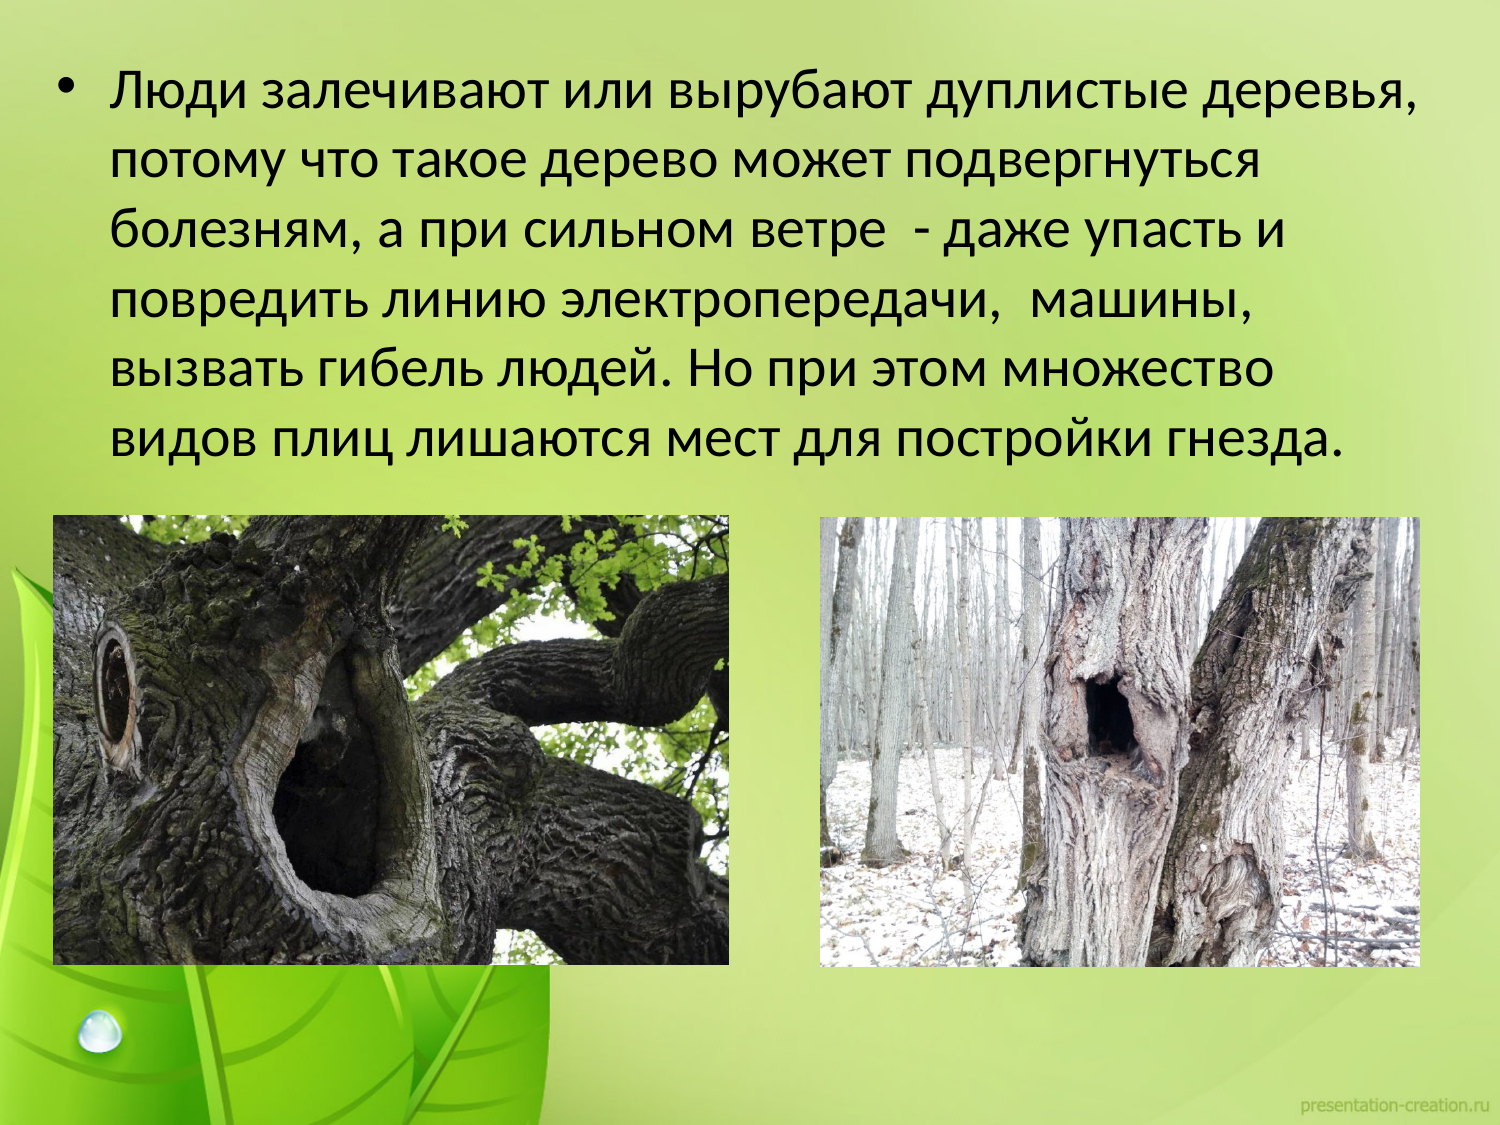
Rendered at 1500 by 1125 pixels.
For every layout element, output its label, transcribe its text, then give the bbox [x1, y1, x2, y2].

list Люди залечивают или вырубают дуплистые деревья, потому что такое дерево может подвергнуться болезням, а при сильном ветре - даже упасть и повредить линию электропередачи, машины, вызвать гибель людей. Но при этом множество видов плиц лишаются мест для постройки гнезда. [41, 42, 1447, 528]
picture [0, 0, 1500, 1125]
